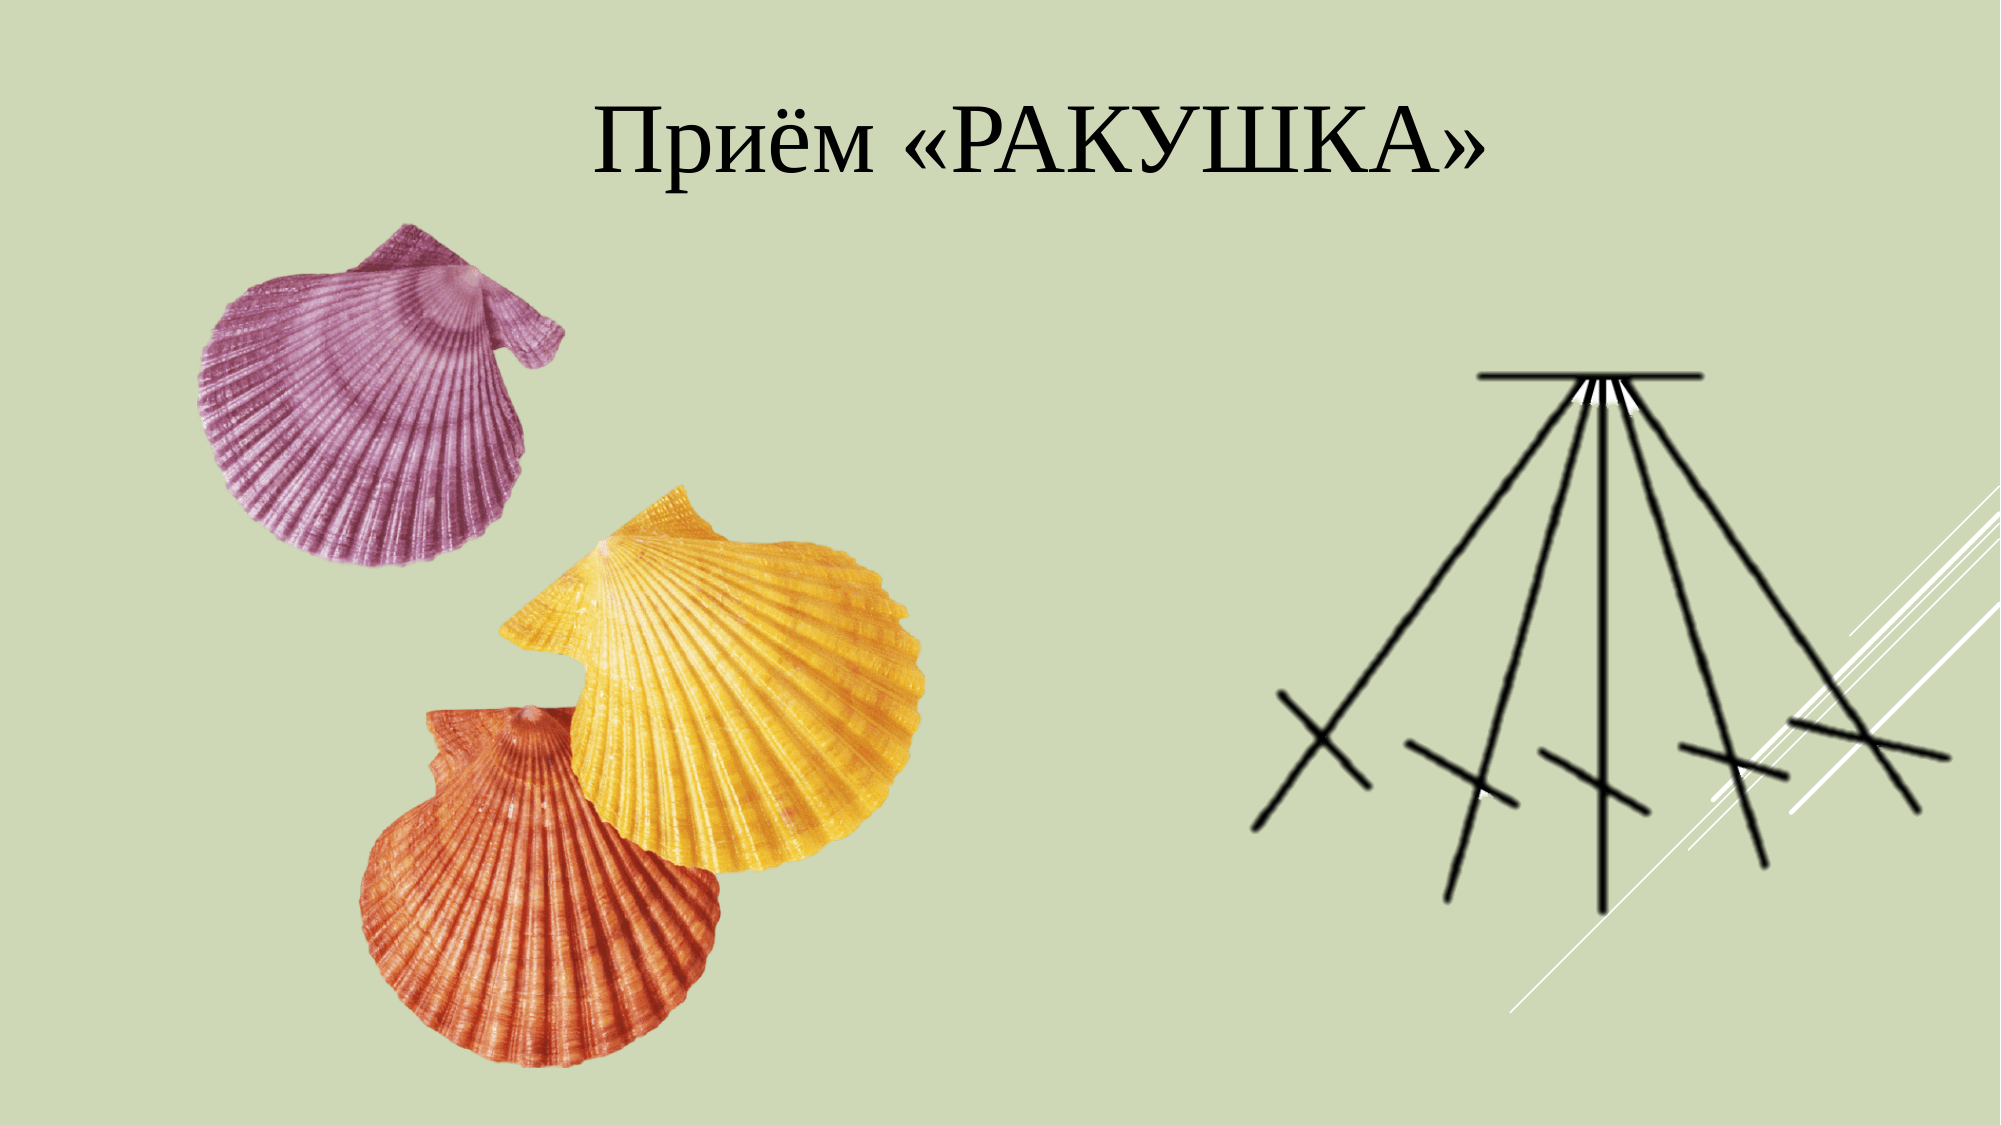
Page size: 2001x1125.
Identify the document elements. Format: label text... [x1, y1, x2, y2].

text_box Приём «РАКУШКА» [577, 64, 1529, 200]
picture [195, 222, 925, 1068]
picture [1211, 296, 1974, 959]
